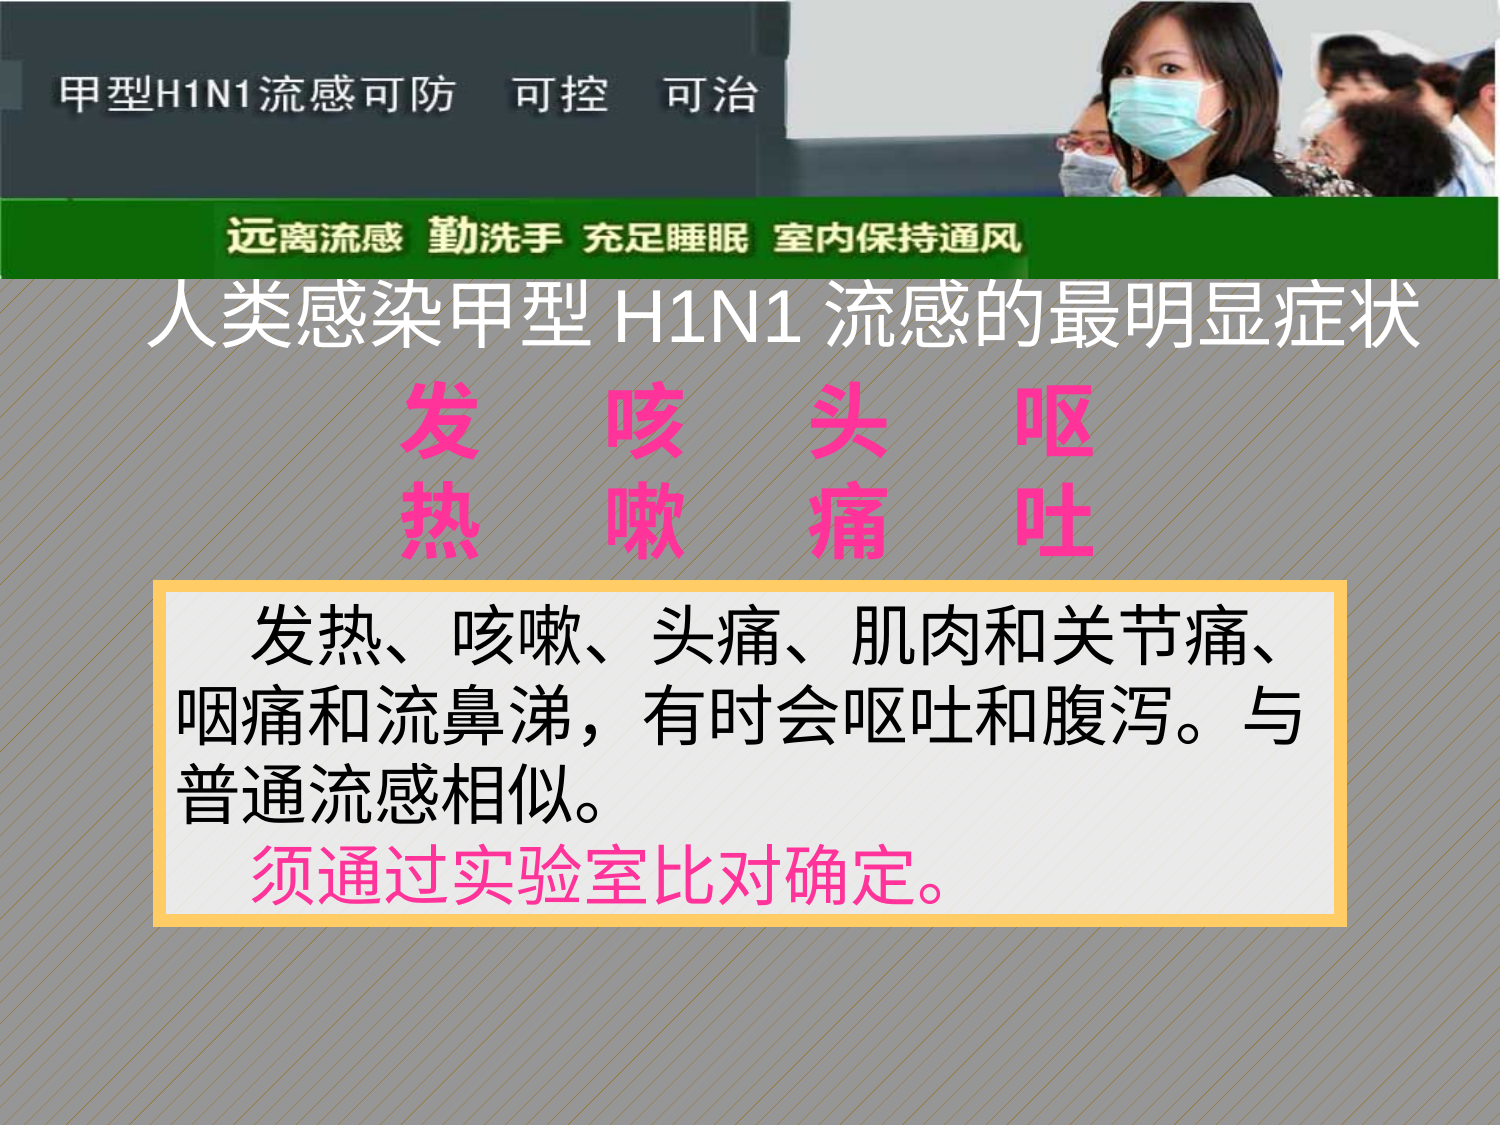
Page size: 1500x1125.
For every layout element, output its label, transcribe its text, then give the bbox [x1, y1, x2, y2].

text_box 呕吐 [998, 361, 1152, 577]
text_box 咳嗽 [588, 361, 742, 577]
text_box 头痛 [793, 361, 947, 577]
picture [0, 0, 1500, 280]
text_box 发热、咳嗽、头痛、肌肉和关节痛、咽痛和流鼻涕，有时会呕吐和腹泻。与普通流感相似。 须通过实验室比对确定。 [159, 586, 1341, 921]
text_box 发热 [383, 361, 538, 577]
text_box 人类感染甲型H1N1流感的最明显症状 [129, 287, 1438, 365]
